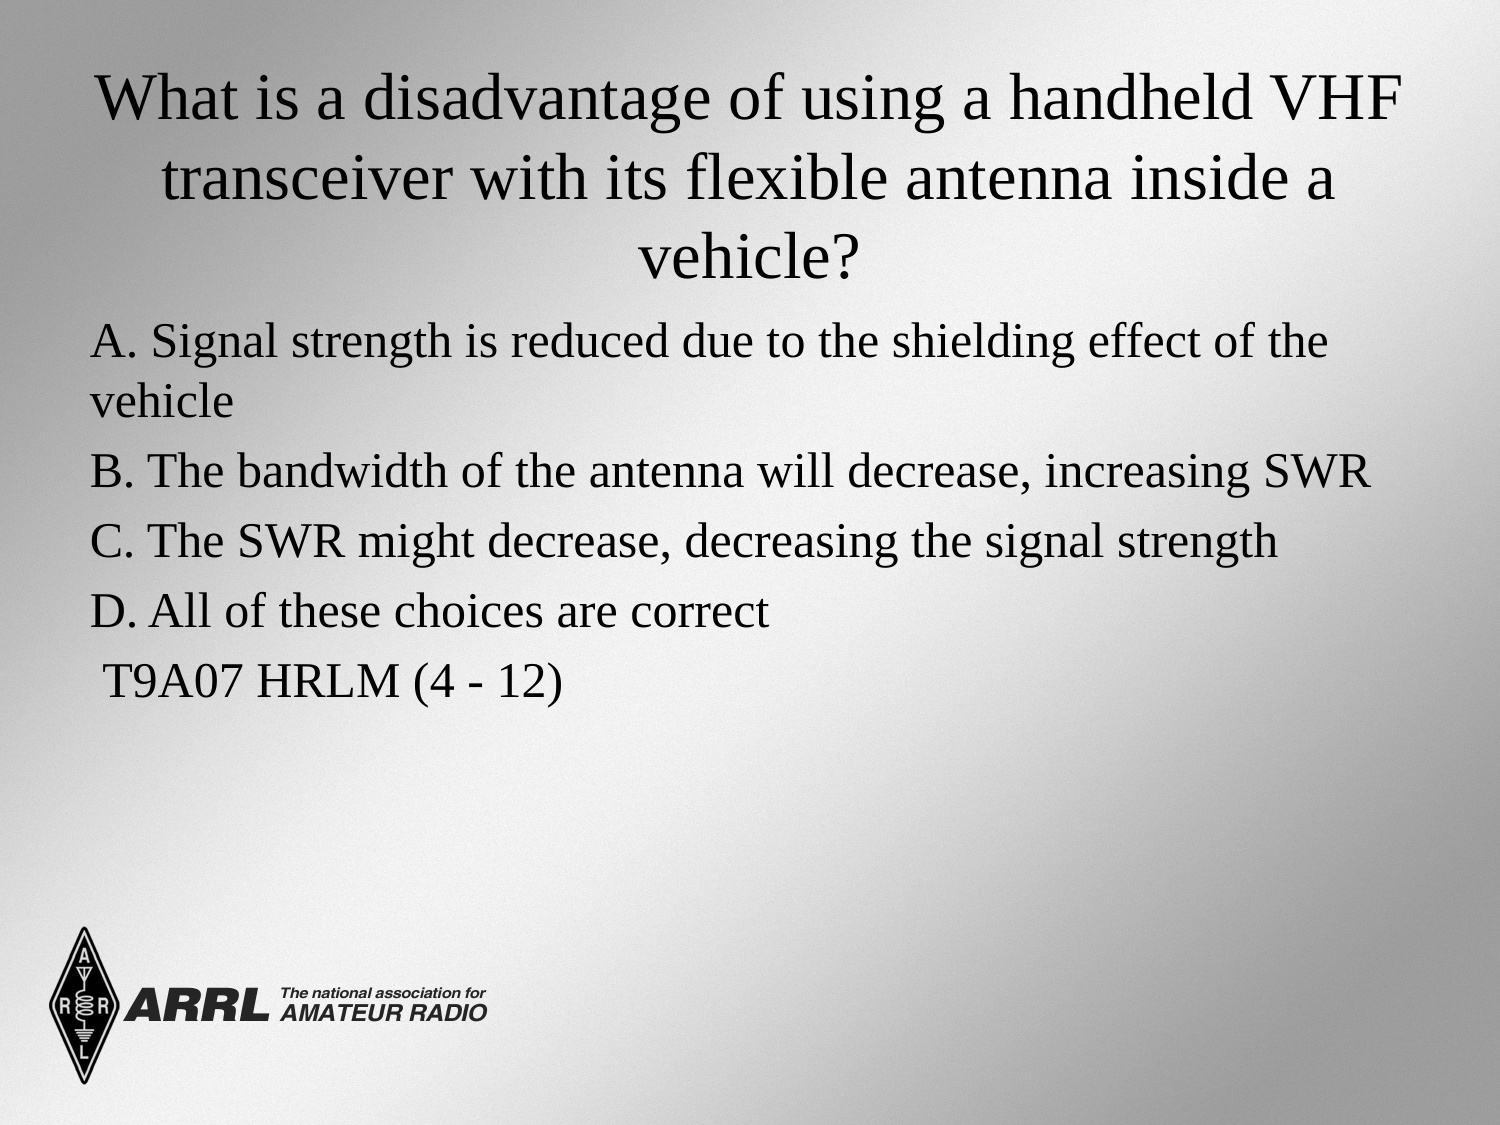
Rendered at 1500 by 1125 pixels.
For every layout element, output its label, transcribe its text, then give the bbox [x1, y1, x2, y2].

picture [0, 0, 1500, 1125]
title What is a disadvantage of using a handheld VHF transceiver with its flexible antenna inside a vehicle? [75, 45, 1425, 233]
list A. Signal strength is reduced due to the shielding effect of the vehicle B. The bandwidth of the antenna will decrease, increasing SWR C. The SWR might decrease, decreasing the signal strength D. All of these choices are correct T9A07 HRLM (4 - 12) [75, 299, 1425, 1005]
